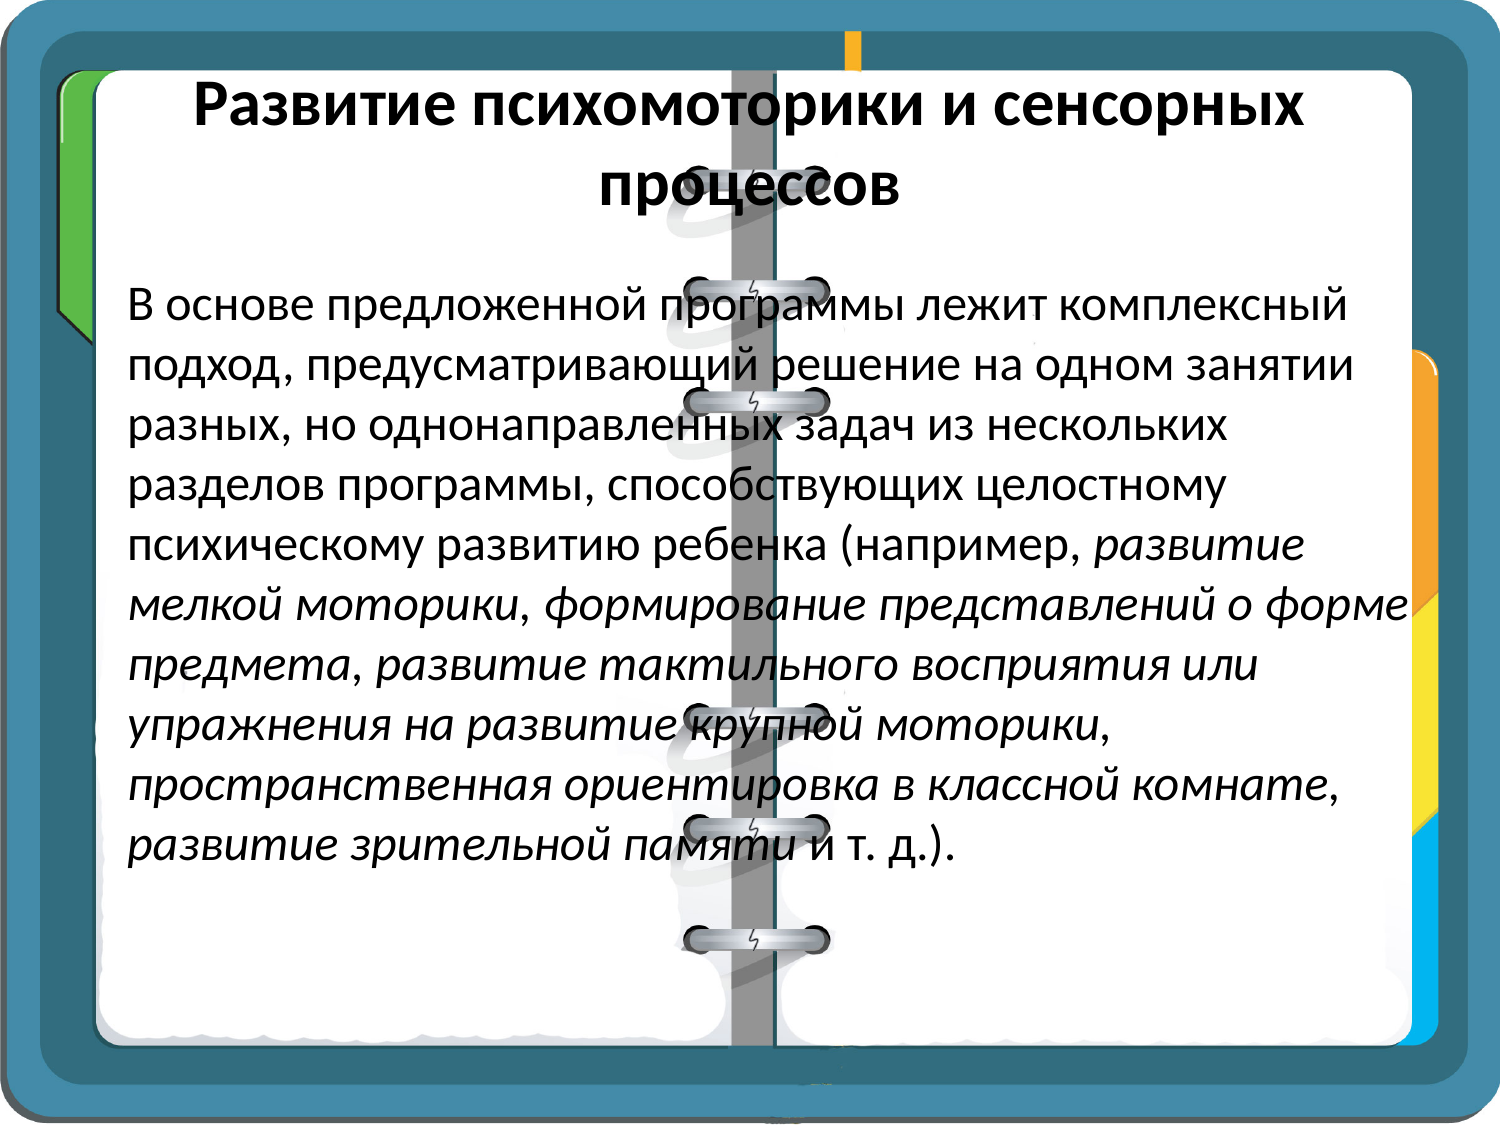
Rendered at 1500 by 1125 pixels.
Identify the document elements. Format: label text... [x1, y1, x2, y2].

title Развитие психомоторики и сенсорных процессов [75, 45, 1425, 233]
picture [0, 0, 1500, 1125]
list В основе предложенной программы лежит комплексный подход, предусматривающий решение на одном занятии разных, но однонаправленных задач из нескольких разделов программы, способствующих целостному психическому развитию ребенка (например, развитие мелкой моторики, формирование представлений о форме предмета, развитие тактильного восприятия или упражнения на развитие крупной моторики, пространственная ориентировка в классной комнате, развитие зрительной памяти и т. д.). [112, 262, 1425, 1005]
